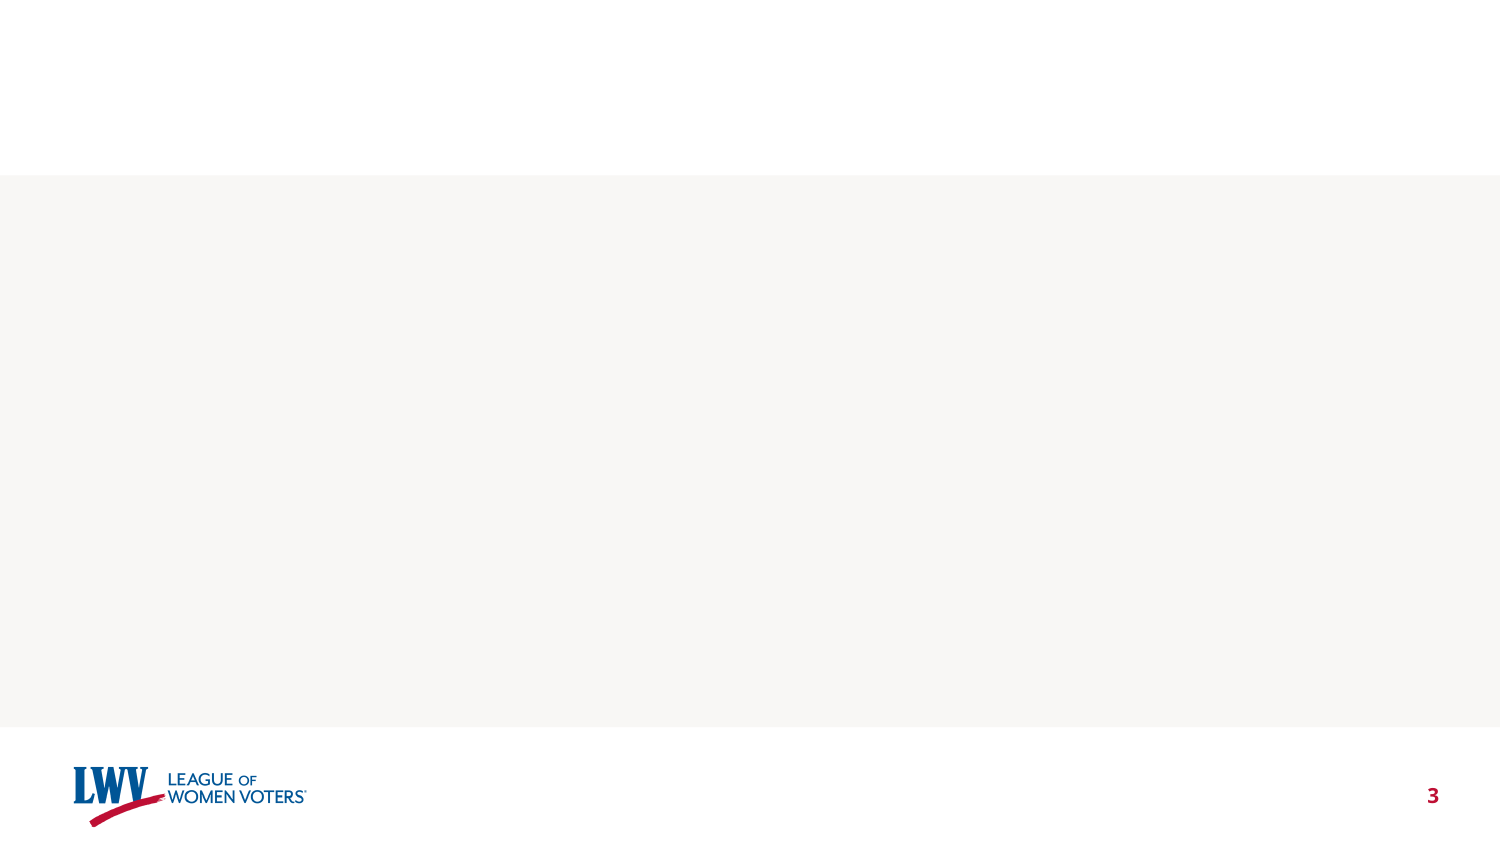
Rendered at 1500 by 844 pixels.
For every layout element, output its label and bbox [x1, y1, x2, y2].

picture [62, 758, 313, 834]
